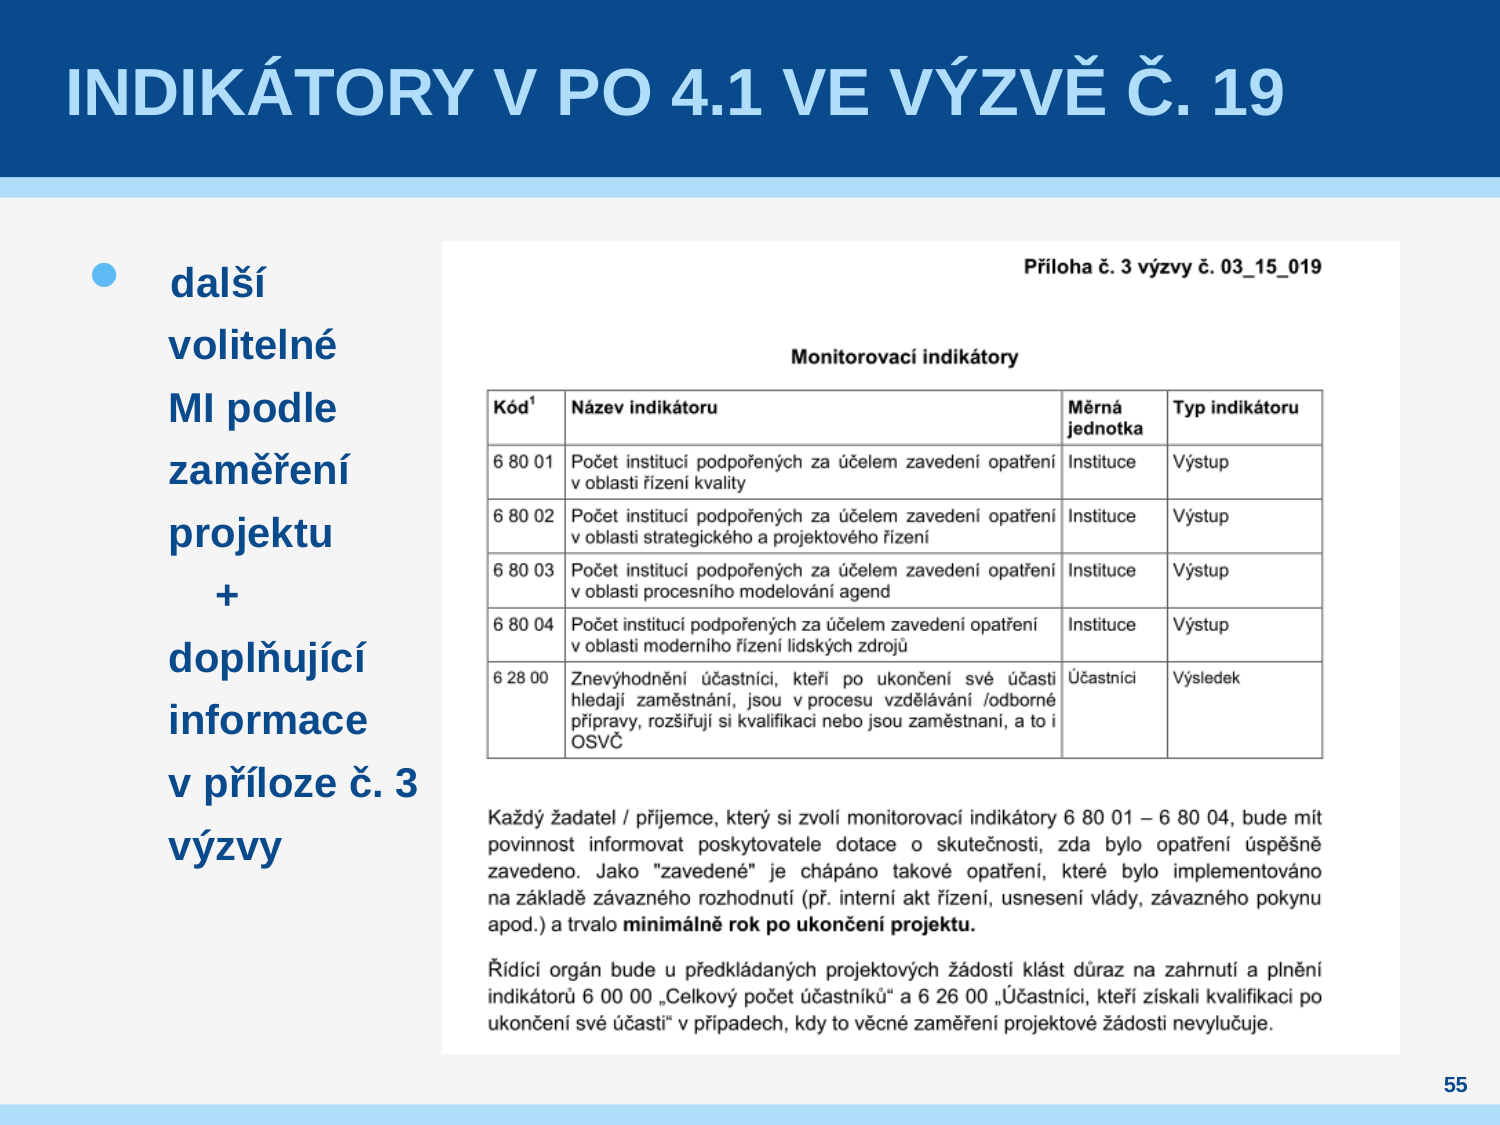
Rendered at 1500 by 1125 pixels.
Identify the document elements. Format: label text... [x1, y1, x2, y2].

picture [442, 241, 1400, 1055]
slide_number 55 [1417, 1068, 1495, 1099]
title Indikátory v PO 4.1 ve výzvě č. 19 [59, 0, 1441, 178]
list další volitelné MI podle zaměření projektu + doplňující informace v příloze č. 3 výzvy [88, 255, 1412, 1071]
